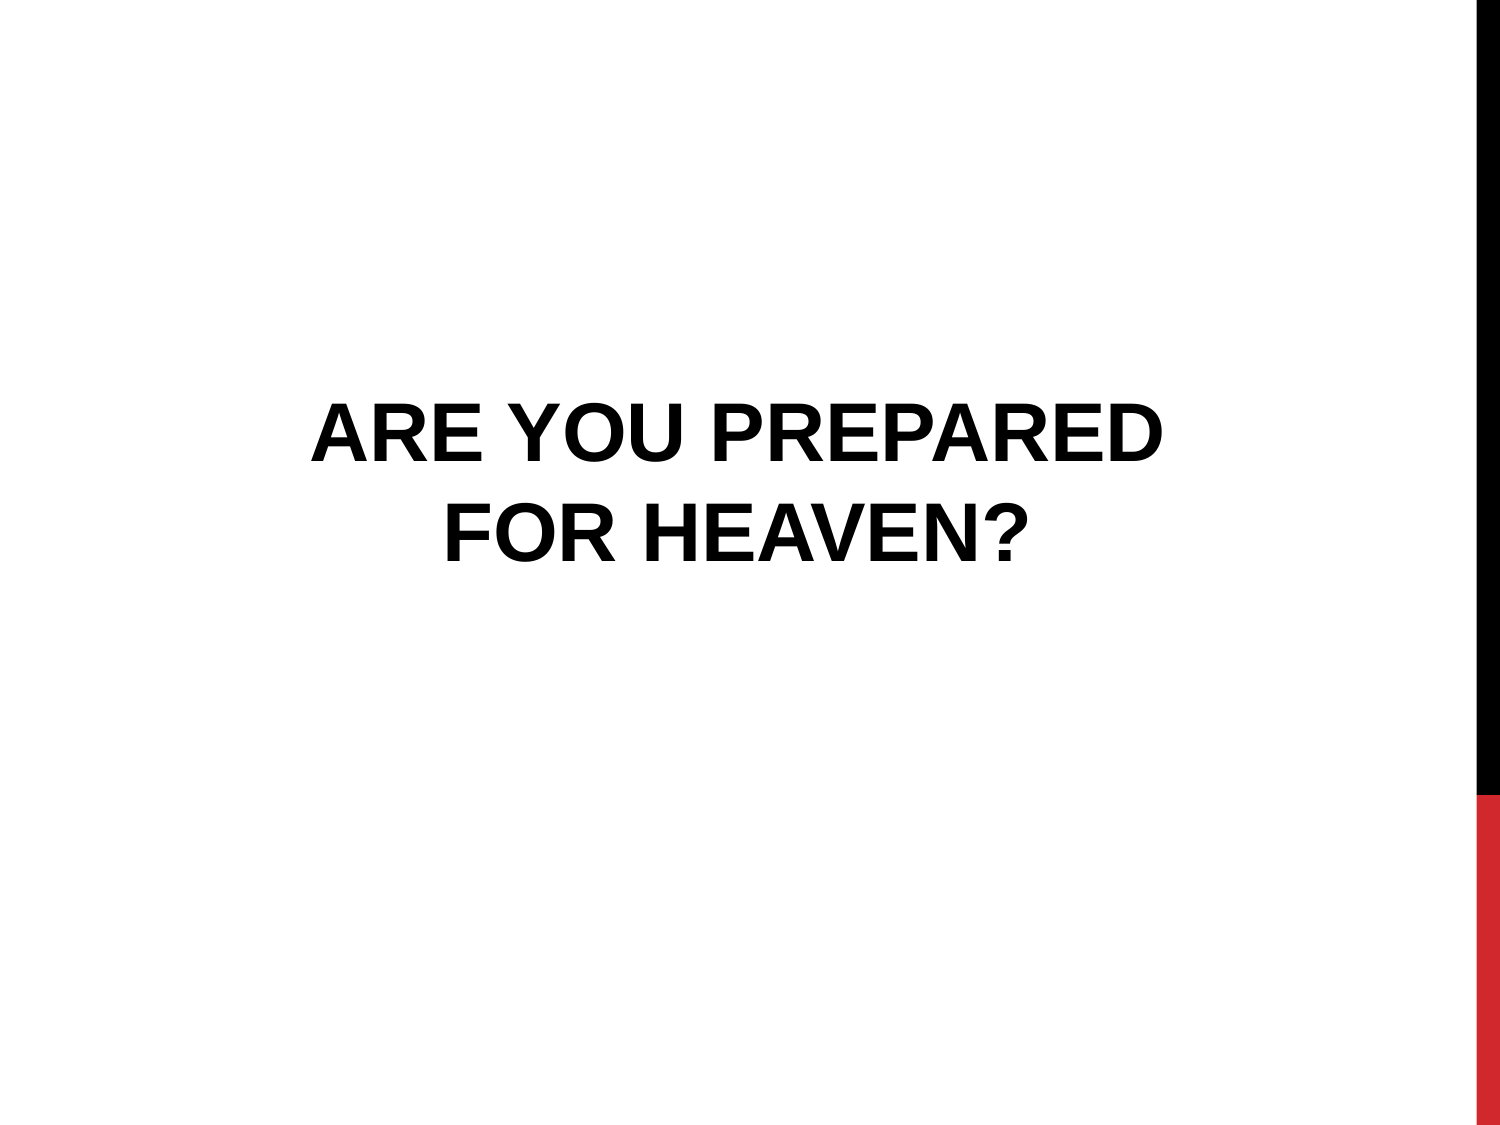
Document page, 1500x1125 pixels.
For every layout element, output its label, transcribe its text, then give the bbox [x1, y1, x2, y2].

text_box ARE YOU PREPARED FOR HEAVEN? [225, 370, 1250, 586]
